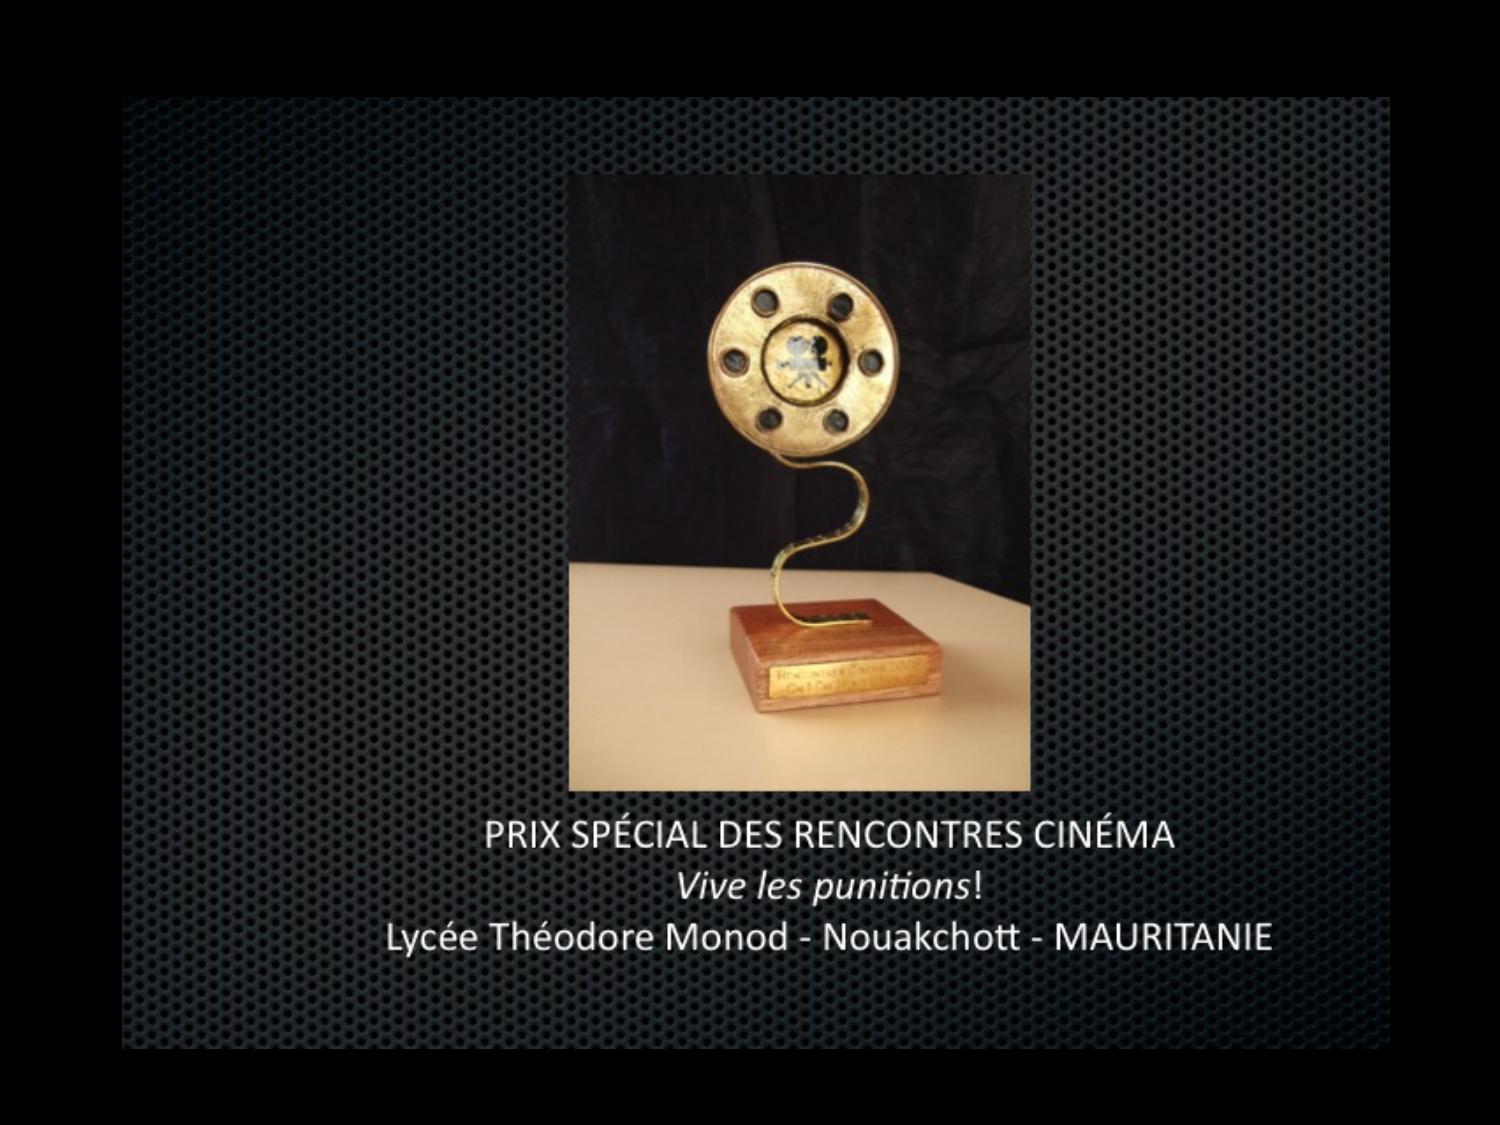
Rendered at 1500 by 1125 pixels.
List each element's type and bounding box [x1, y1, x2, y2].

list [0, 96, 1500, 1049]
